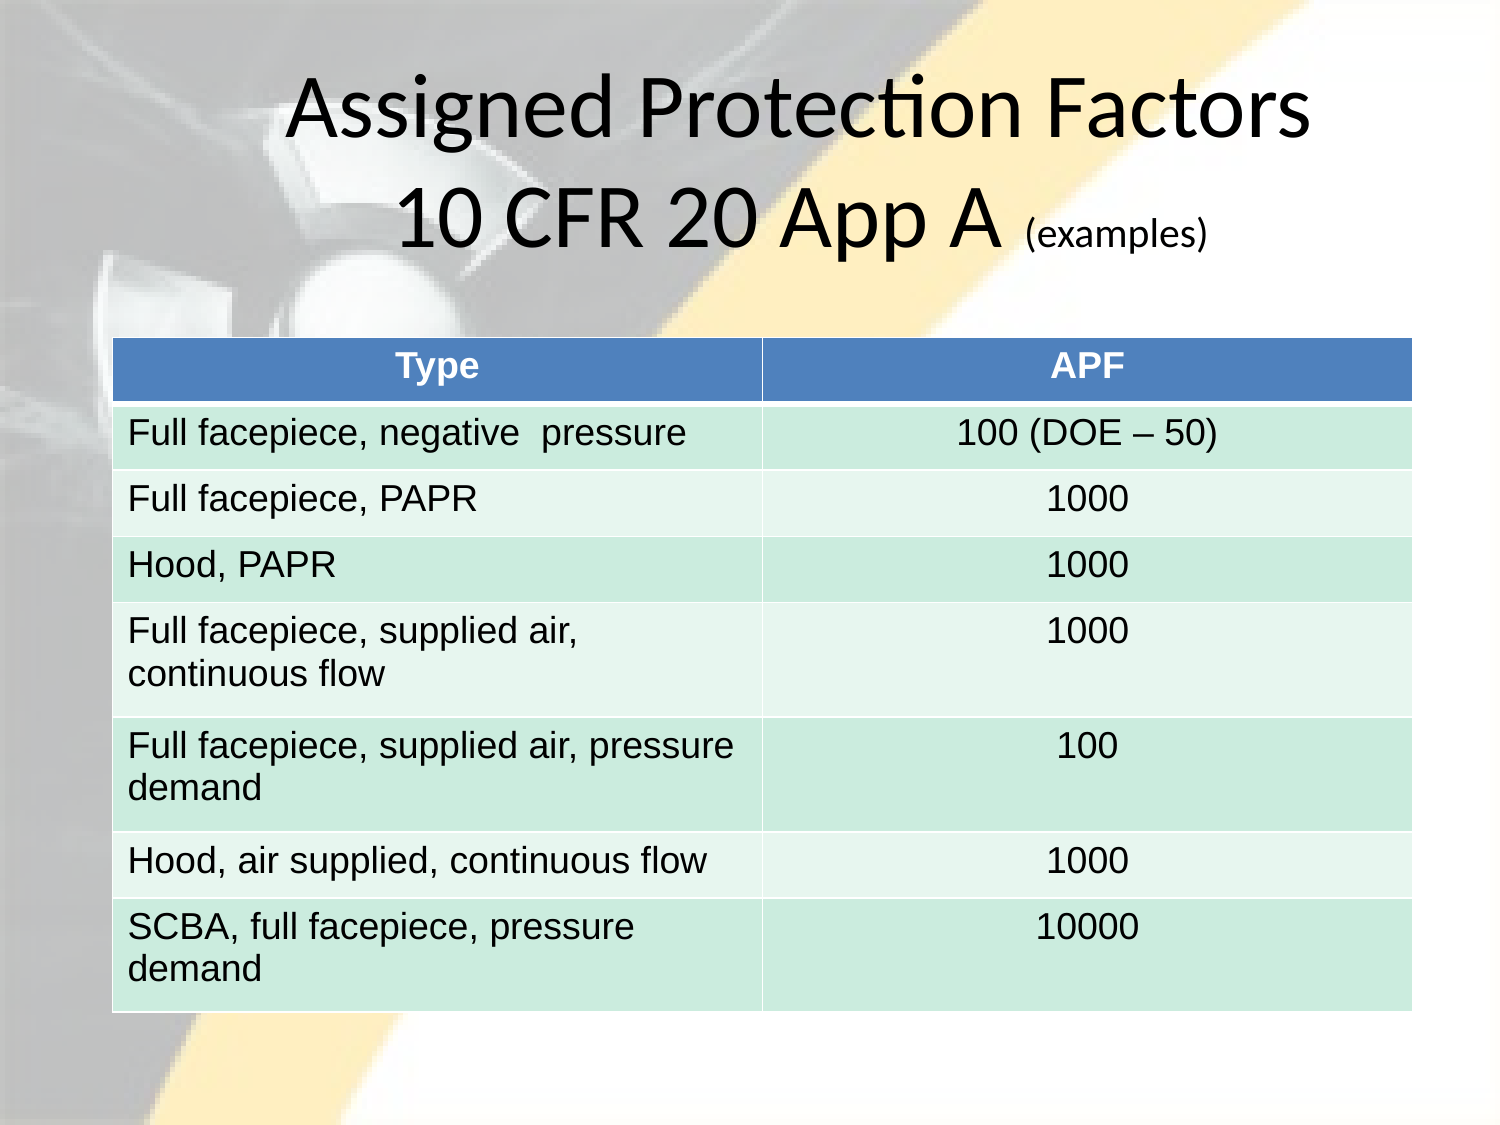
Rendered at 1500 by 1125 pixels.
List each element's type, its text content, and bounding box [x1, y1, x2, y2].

table_cell 1000 [763, 537, 1412, 602]
table_cell 100 (DOE – 50) [763, 407, 1412, 469]
table_cell Full facepiece, PAPR [113, 471, 762, 536]
title Assigned Protection Factors 10 CFR 20 App A (examples) [162, 62, 1438, 250]
table_cell 1000 [763, 833, 1412, 897]
table_header APF [763, 338, 1412, 401]
table_cell Hood, PAPR [113, 537, 762, 602]
table_cell 1000 [763, 471, 1412, 536]
table_cell 100 [763, 718, 1412, 831]
table_cell Hood, air supplied, continuous flow [113, 833, 762, 897]
table_cell Full facepiece, supplied air, pressure demand [113, 718, 762, 831]
table_header Type [113, 338, 762, 401]
table_cell Full facepiece, supplied air, continuous flow [113, 603, 762, 716]
table_cell 1000 [763, 603, 1412, 716]
table_cell Full facepiece, negative pressure [113, 407, 762, 469]
table_cell SCBA, full facepiece, pressure demand [113, 899, 762, 1011]
table_cell 10000 [763, 899, 1412, 1011]
